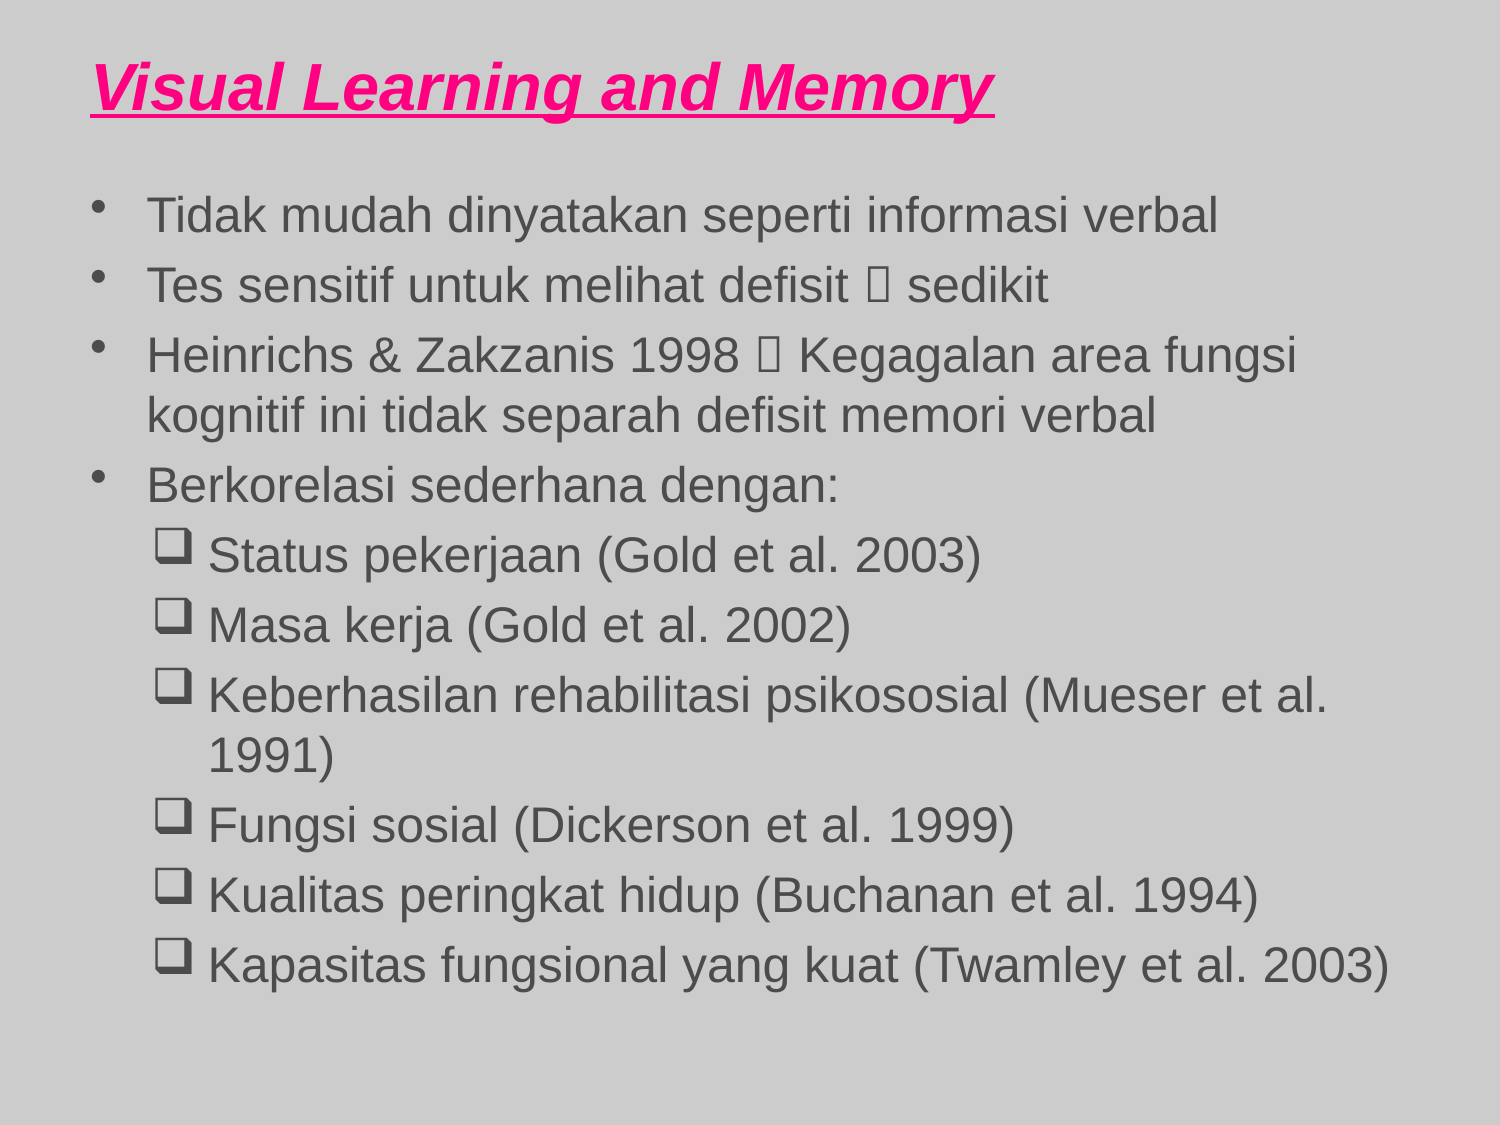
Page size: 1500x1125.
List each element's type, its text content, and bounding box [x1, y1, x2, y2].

title Visual Learning and Memory [74, 24, 1426, 143]
list Tidak mudah dinyatakan seperti informasi verbal Tes sensitif untuk melihat defisit  sedikit Heinrichs & Zakzanis 1998  Kegagalan area fungsi kognitif ini tidak separah defisit memori verbal Berkorelasi sederhana dengan: Status pekerjaan (Gold et al. 2003) Masa kerja (Gold et al. 2002) Keberhasilan rehabilitasi psikososial (Mueser et al. 1991) Fungsi sosial (Dickerson et al. 1999) Kualitas peringkat hidup (Buchanan et al. 1994) Kapasitas fungsional yang kuat (Twamley et al. 2003) [74, 174, 1426, 1051]
